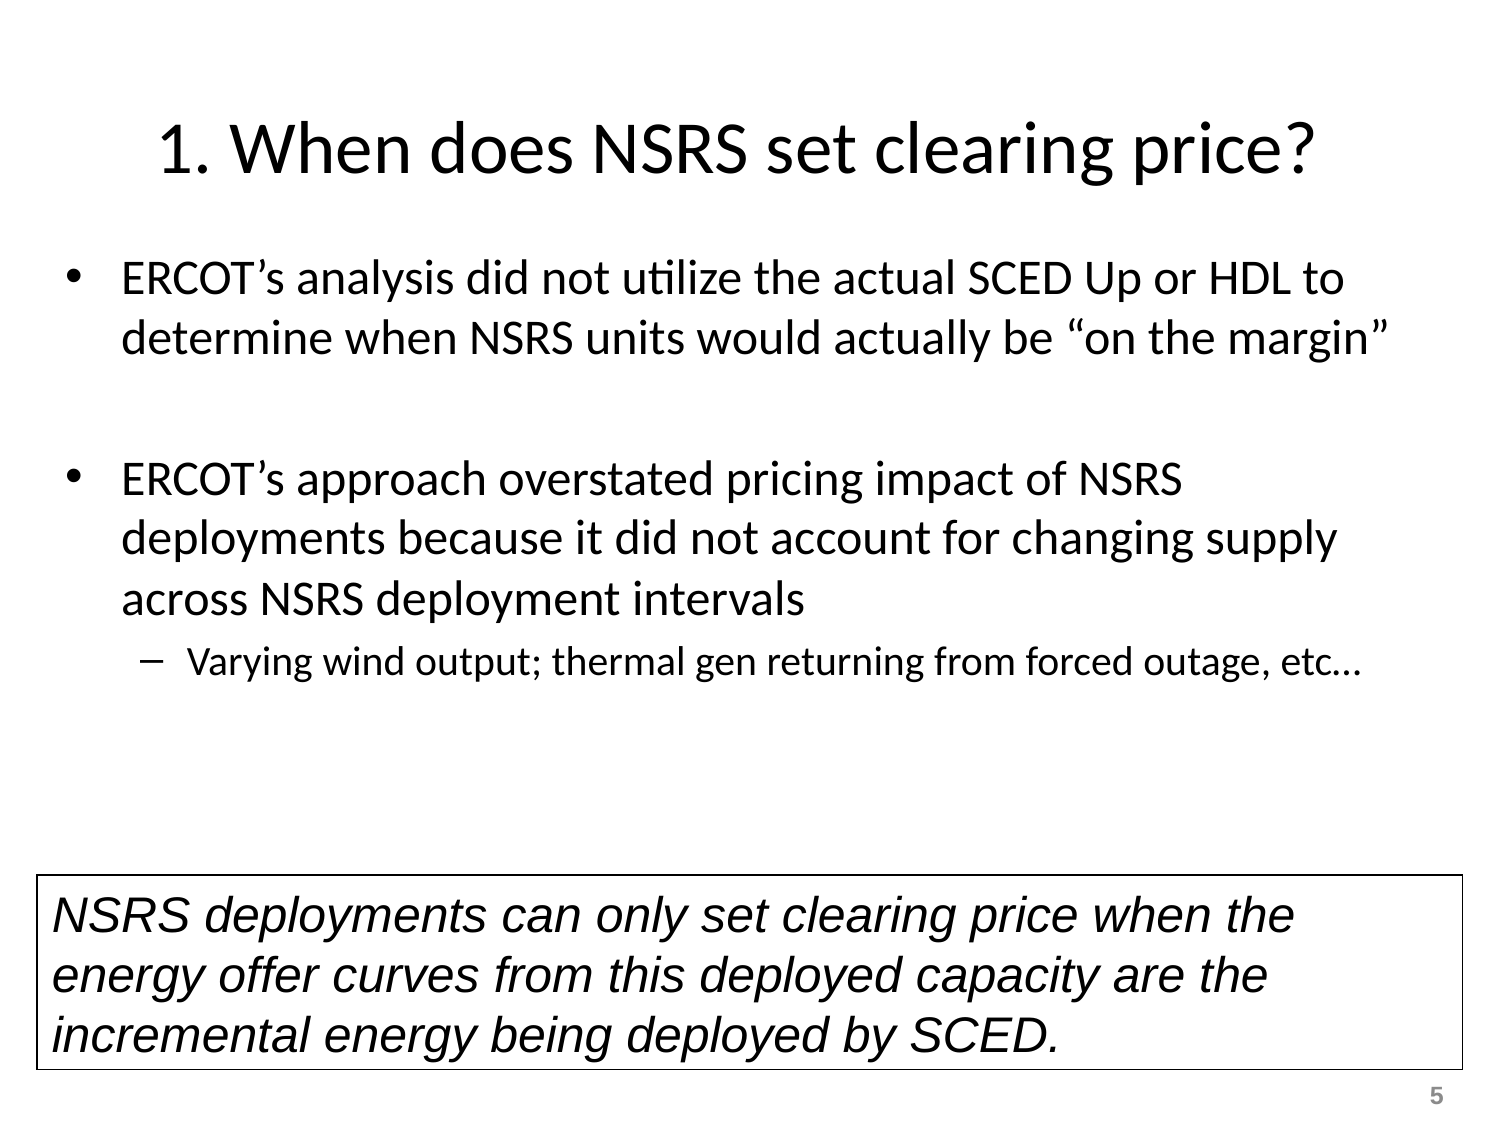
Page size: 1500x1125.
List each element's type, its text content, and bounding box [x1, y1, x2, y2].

text_box NSRS deployments can only set clearing price when the energy offer curves from this deployed capacity are the incremental energy being deployed by SCED. [37, 874, 1463, 1070]
title 1. When does NSRS set clearing price? [24, 49, 1451, 238]
text_box 5 [1108, 1070, 1459, 1125]
list ERCOT’s analysis did not utilize the actual SCED Up or HDL to determine when NSRS units would actually be “on the margin” ERCOT’s approach overstated pricing impact of NSRS deployments because it did not account for changing supply across NSRS deployment intervals Varying wind output; thermal gen returning from forced outage, etc… [49, 237, 1451, 874]
